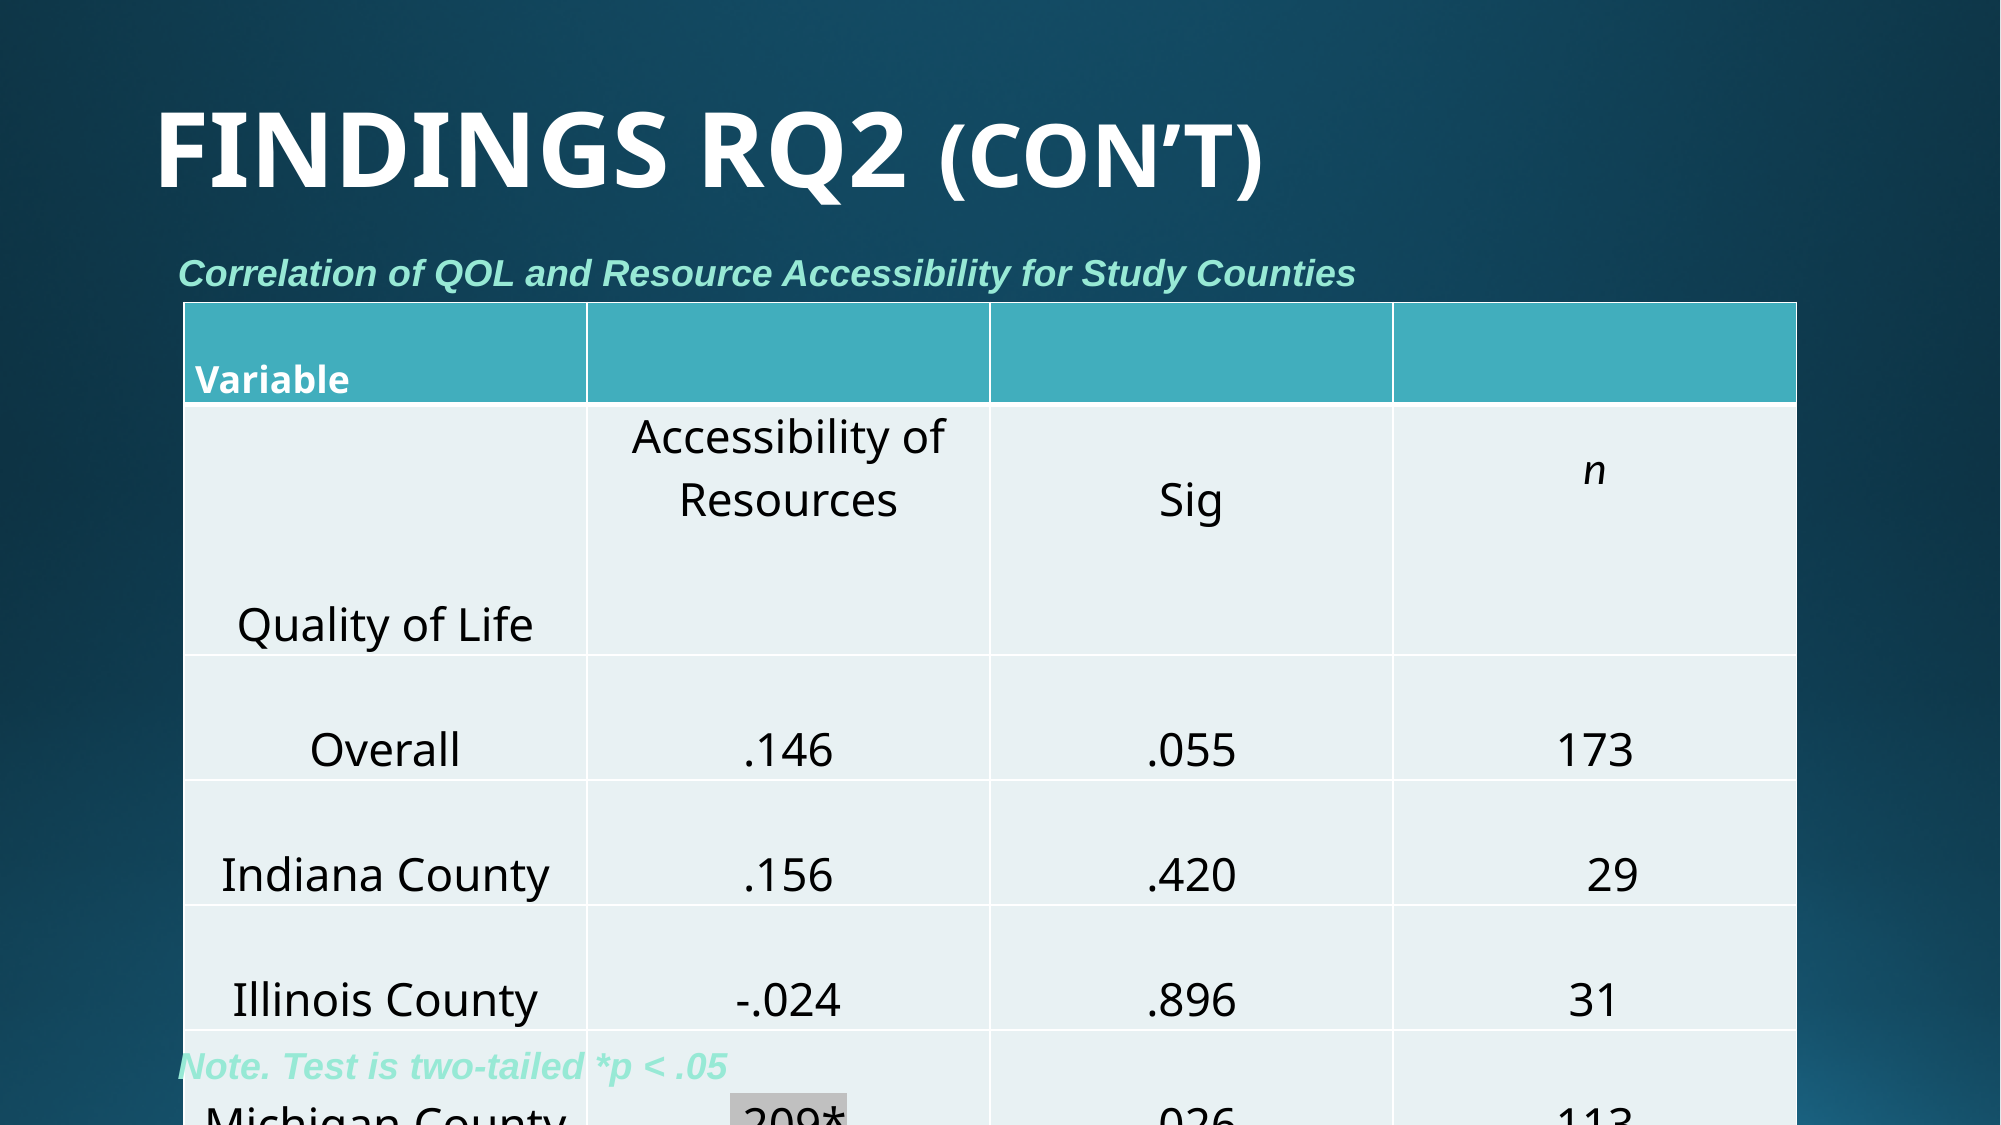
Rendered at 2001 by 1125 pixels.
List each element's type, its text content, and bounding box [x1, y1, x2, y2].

table_cell 29 [1394, 781, 1796, 904]
title FINDINGS RQ2 (CON’T) [137, 59, 1863, 242]
table_cell .156 [588, 781, 989, 904]
table_cell Michigan County [185, 1095, 586, 1125]
picture [0, 0, 2001, 1125]
table_cell Sig [991, 407, 1392, 654]
table_header [588, 303, 989, 402]
table_header [991, 303, 1392, 402]
table_cell .896 [991, 906, 1392, 1029]
table_cell .026 [991, 1095, 1392, 1125]
table_cell .420 [991, 781, 1392, 904]
table_cell 31 [1394, 906, 1796, 1029]
text_box Correlation of QOL and Resource Accessibility for Study Counties [163, 241, 1541, 302]
table_header [1394, 303, 1796, 402]
table_cell Indiana County [185, 781, 586, 904]
table_cell Accessibility of Resources [588, 407, 989, 654]
table_cell n [1394, 407, 1796, 654]
table_cell 113 [1394, 1031, 1796, 1125]
table_cell .146 [588, 656, 989, 779]
table_cell 173 [1394, 656, 1796, 779]
table_cell Quality of Life [185, 407, 586, 654]
table_cell Overall [185, 656, 586, 779]
table_cell .055 [991, 656, 1392, 779]
text_box Note. Test is two-tailed *p < .05 [162, 1034, 1722, 1095]
table_cell Illinois County [185, 906, 586, 1029]
table_cell -.024 [588, 906, 989, 1029]
table_cell .209* [588, 1095, 989, 1125]
table_header Variable [185, 303, 586, 402]
